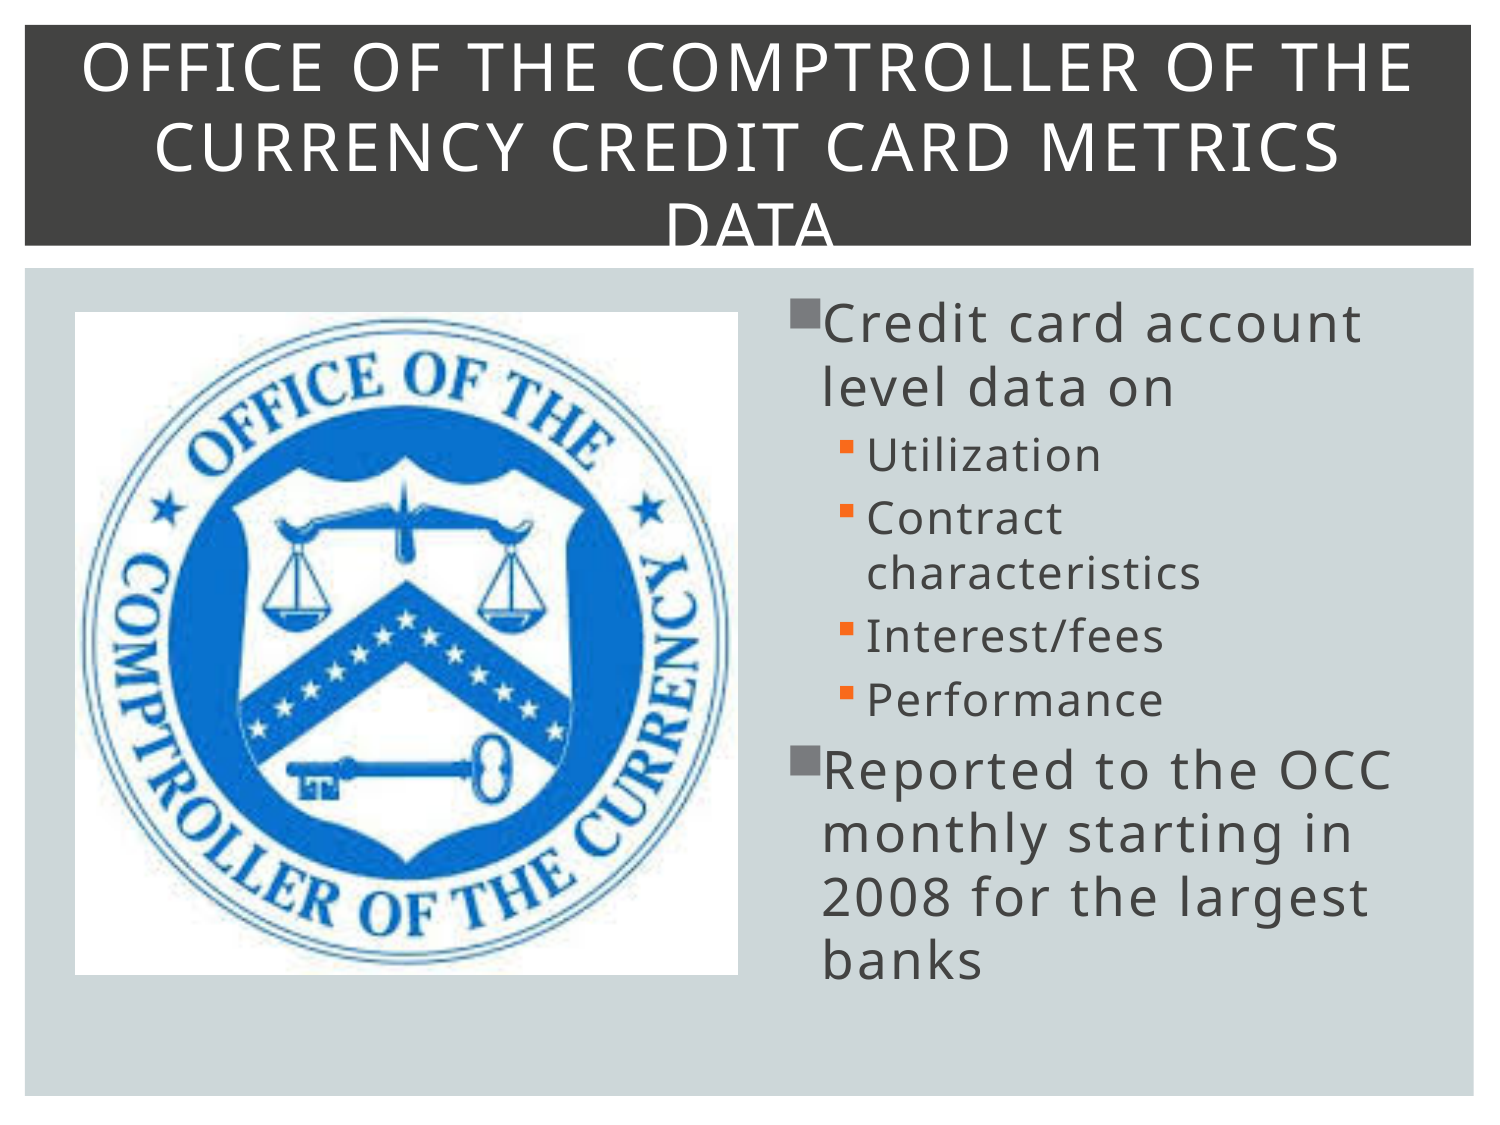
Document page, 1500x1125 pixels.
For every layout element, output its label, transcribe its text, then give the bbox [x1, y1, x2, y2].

list Credit card account level data on Utilization Contract characteristics Interest/fees Performance Reported to the OCC monthly starting in 2008 for the largest banks [762, 281, 1425, 1005]
title Office of the Comptroller of the Currency Credit Card Metrics Data [62, 58, 1438, 232]
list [74, 281, 738, 1006]
